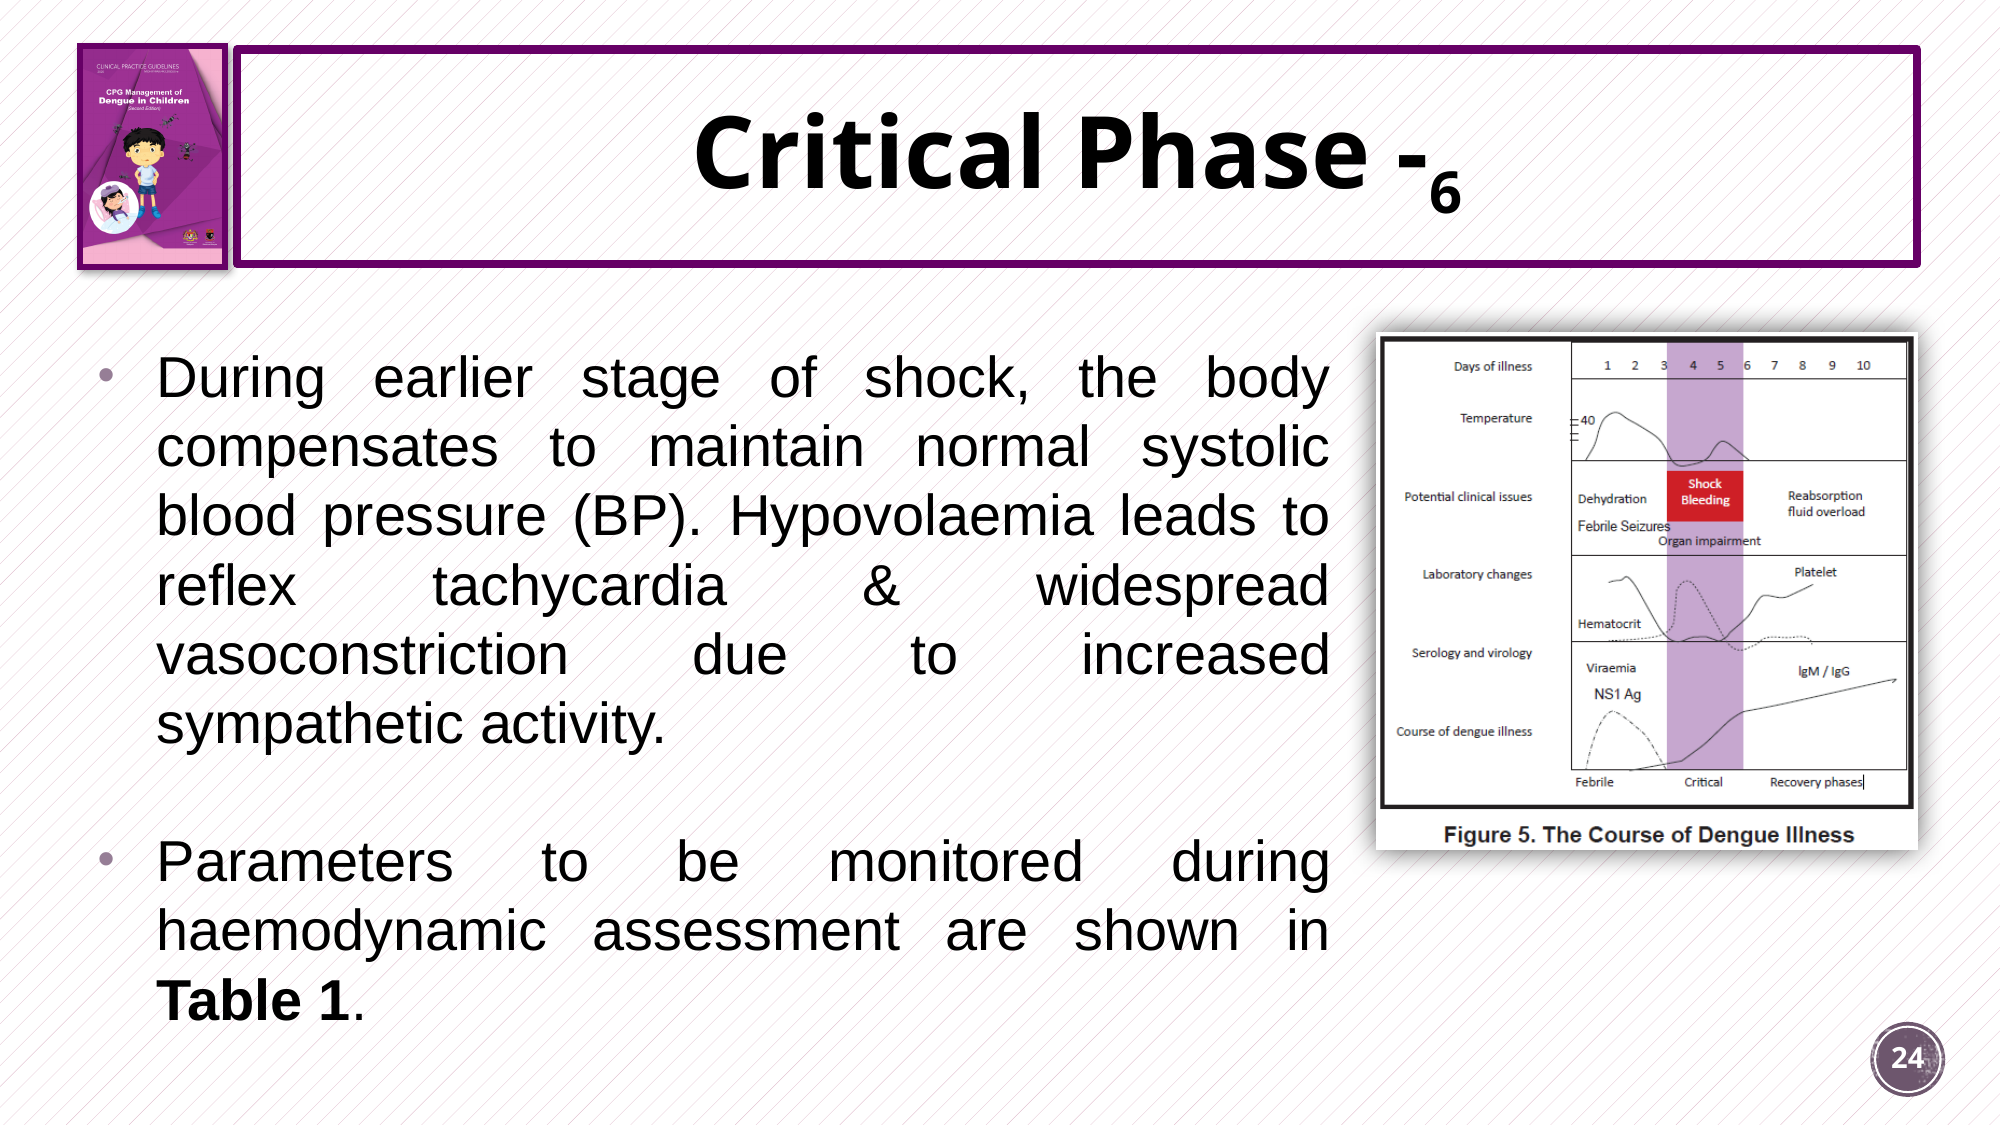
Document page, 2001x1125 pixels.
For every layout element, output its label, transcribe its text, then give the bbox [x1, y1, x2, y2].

list During earlier stage of shock, the body compensates to maintain normal systolic blood pressure (BP). Hypovolaemia leads to reflex tachycardia & widespread vasoconstriction due to increased sympathetic activity. Parameters to be monitored during haemodynamic assessment are shown in Table 1. [82, 332, 1348, 1046]
picture [83, 49, 222, 264]
picture [1376, 332, 1918, 850]
text_box Critical Phase -6 [237, 49, 1918, 264]
slide_number 24 [1855, 1028, 1961, 1089]
